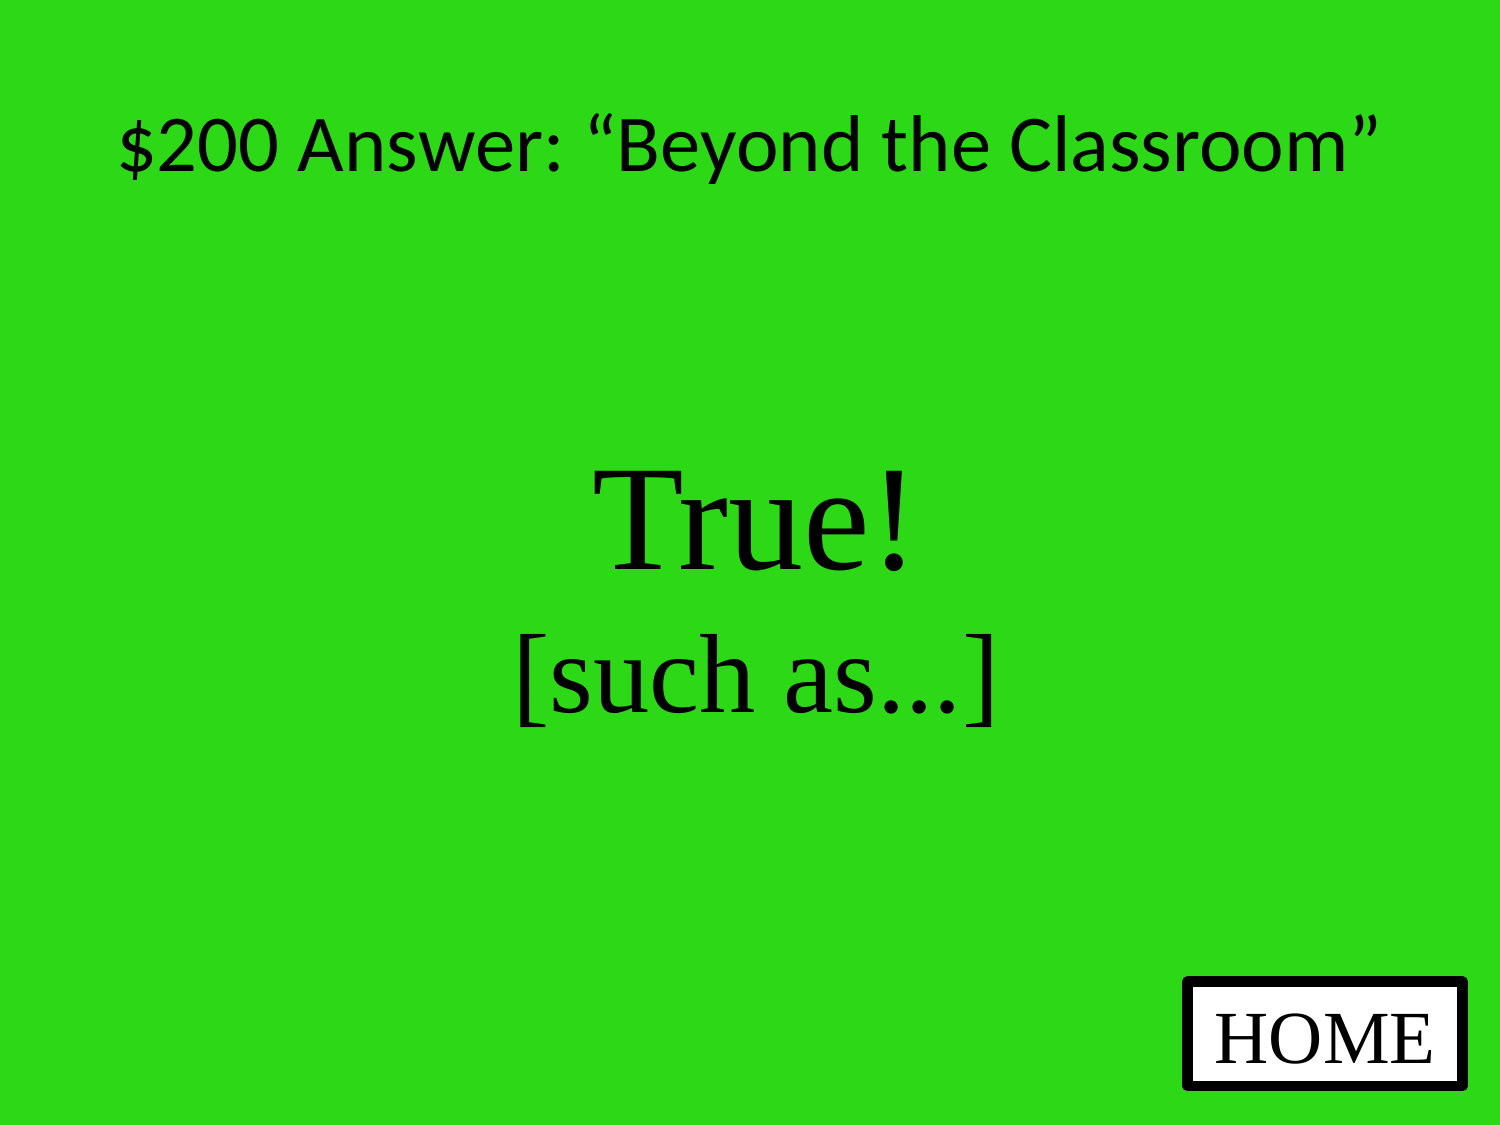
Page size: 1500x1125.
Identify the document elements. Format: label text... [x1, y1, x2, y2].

title $200 Answer: “Beyond the Classroom” [37, 45, 1463, 233]
text_box HOME [1187, 981, 1463, 1087]
text_box True! [such as...] [74, 412, 1438, 788]
